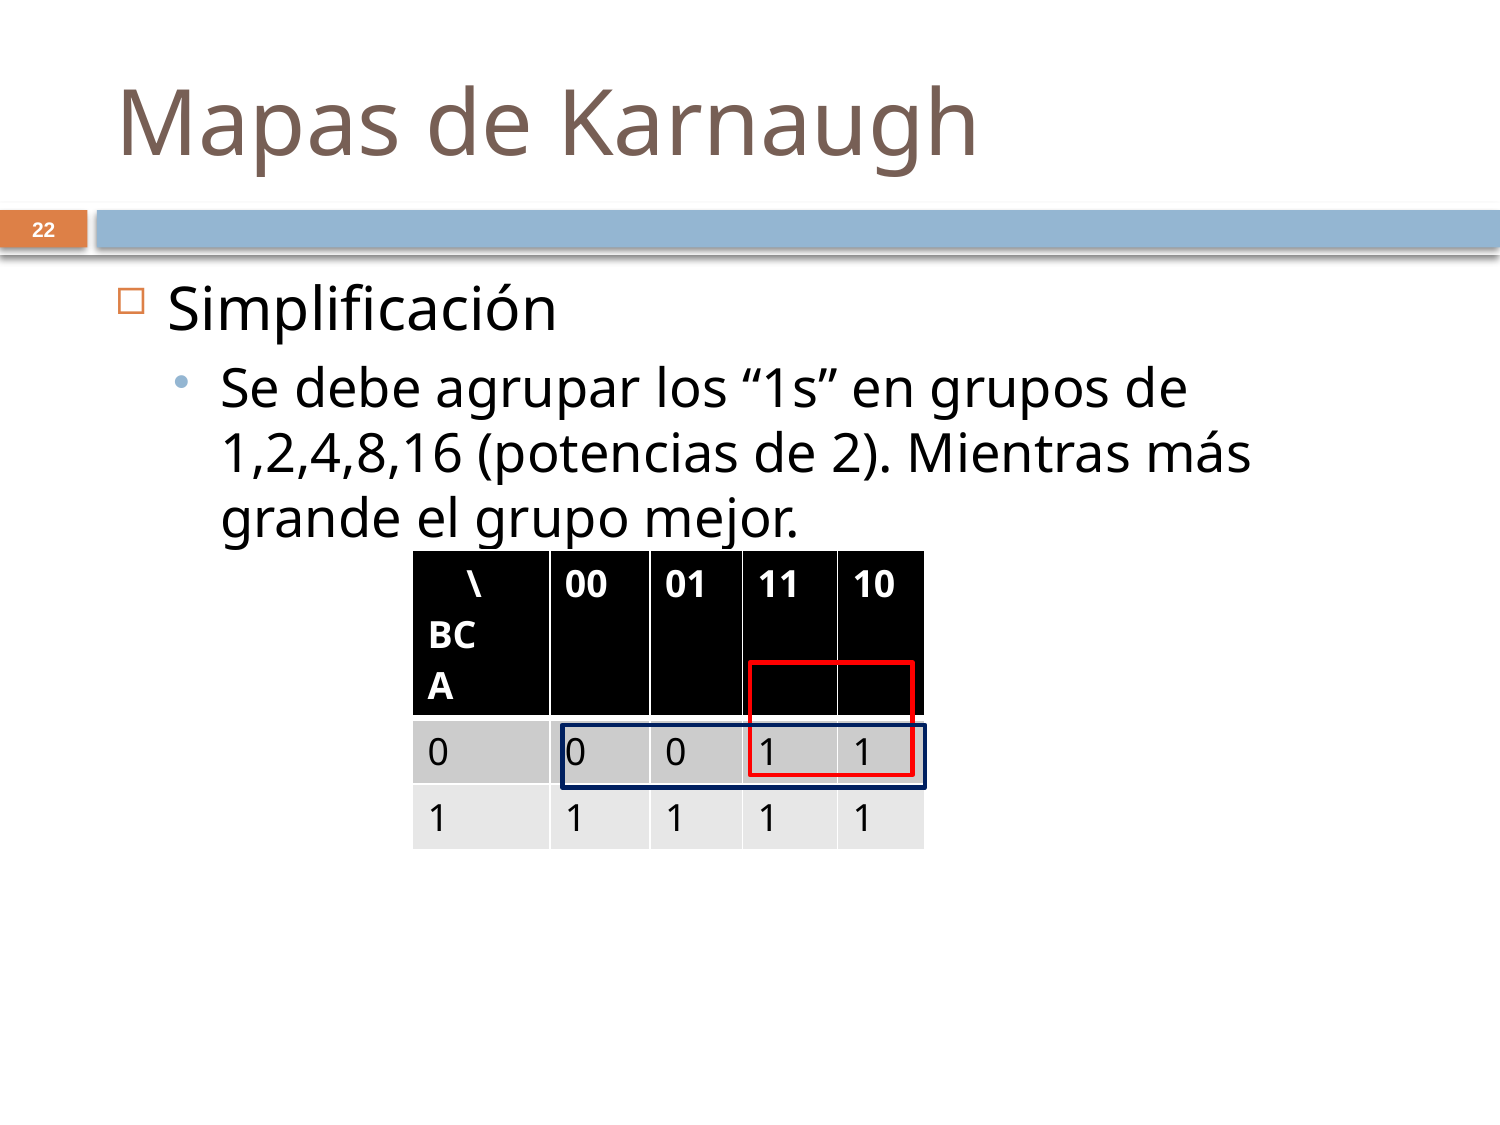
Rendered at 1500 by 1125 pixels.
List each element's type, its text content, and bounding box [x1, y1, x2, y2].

table_cell 0 [413, 721, 549, 783]
table_cell 1 [743, 789, 837, 849]
table_header \ BC A [413, 551, 549, 715]
table_header 10 [838, 551, 924, 715]
slide_number 22 [0, 208, 88, 249]
table_header 01 [651, 551, 742, 715]
table_cell 1 [551, 785, 649, 849]
table_header 11 [743, 551, 837, 715]
text_box [561, 723, 926, 789]
table_cell 1 [413, 785, 549, 849]
text_box [748, 661, 914, 723]
list Simplificación Se debe agrupar los “1s” en grupos de 1,2,4,8,16 (potencias de 2). Mientras más grande el grupo mejor. [100, 262, 1438, 1000]
title Mapas de Karnaugh [100, 37, 1438, 200]
table_cell 1 [651, 789, 742, 849]
table_header 00 [551, 551, 649, 715]
table_cell 0 [551, 721, 649, 783]
table_cell 1 [838, 789, 924, 849]
